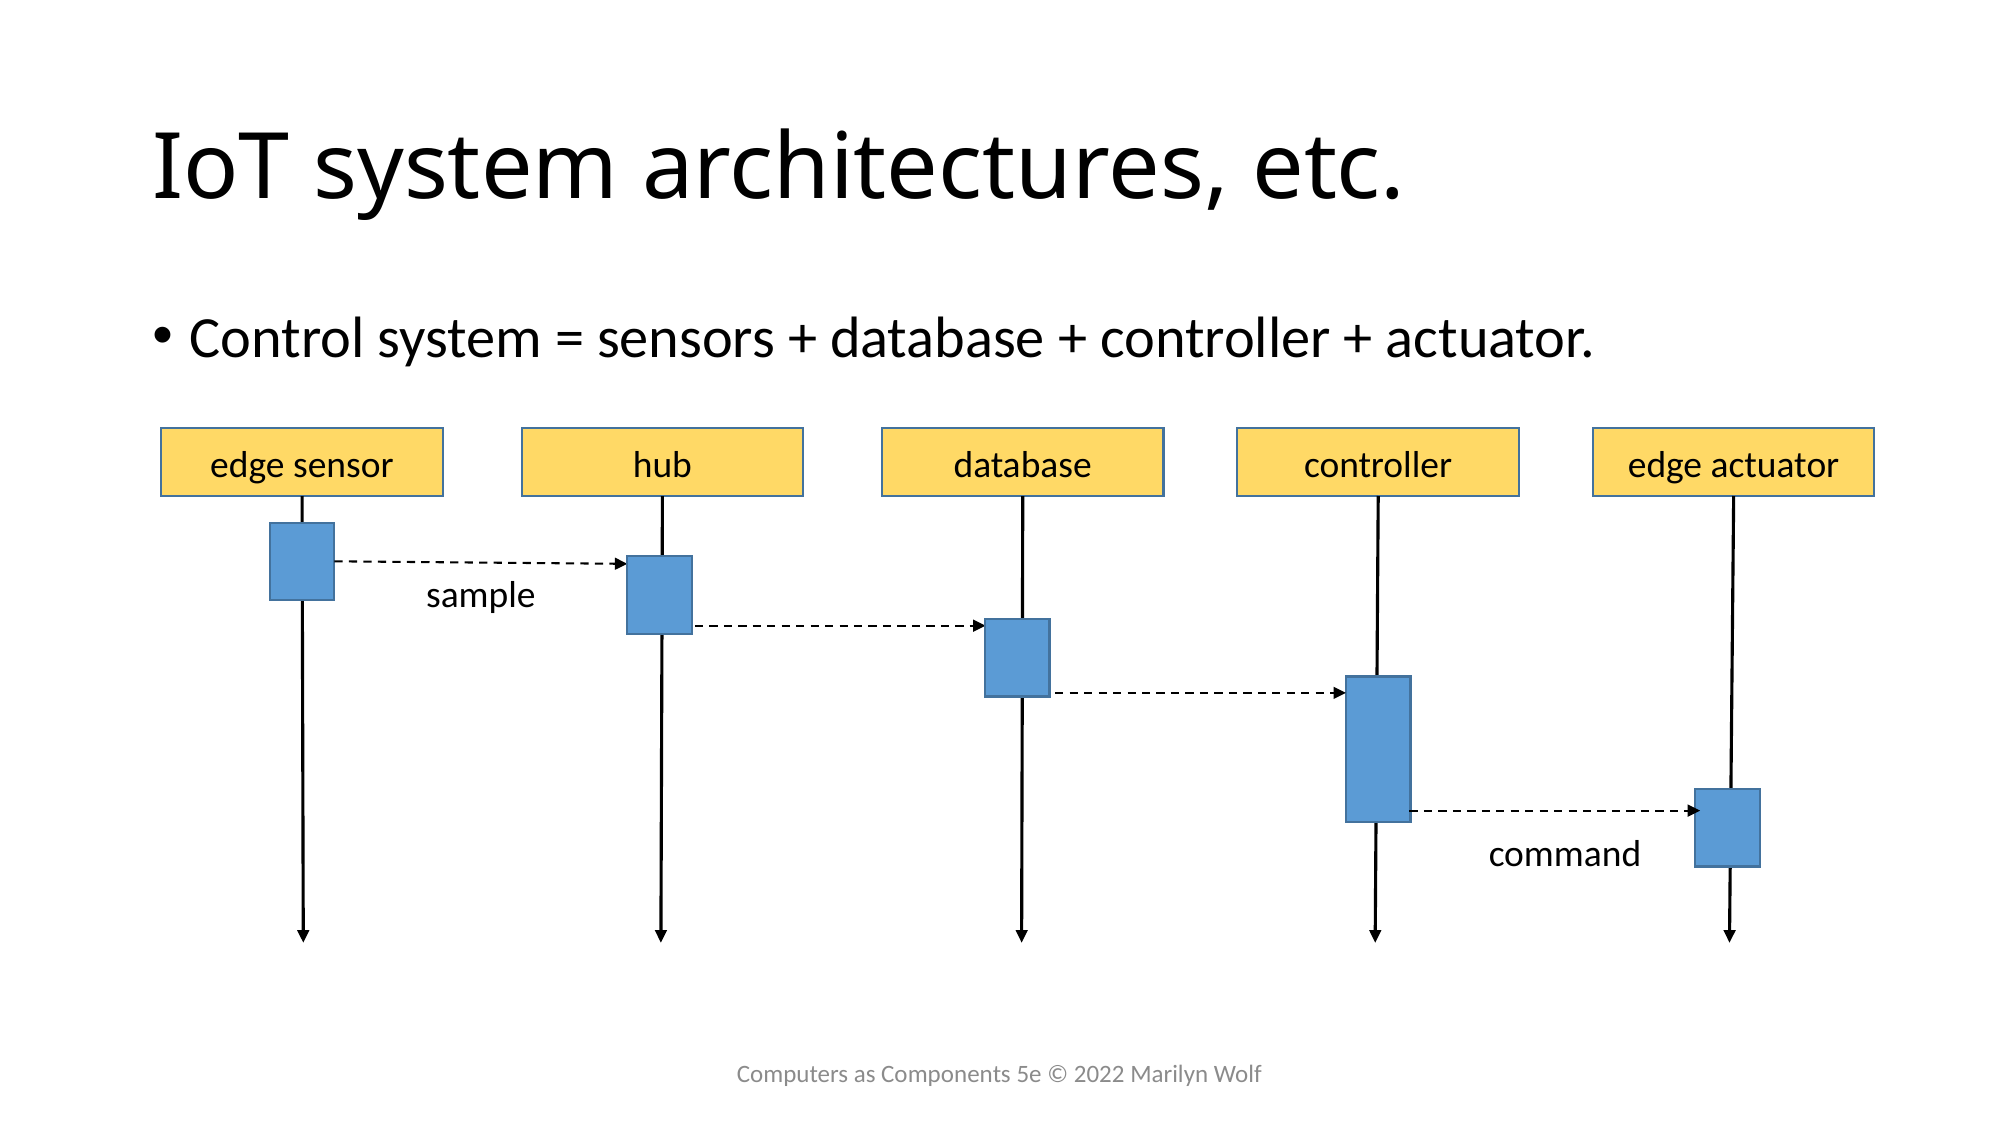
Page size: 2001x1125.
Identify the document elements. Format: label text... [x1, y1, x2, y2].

text_box hub [521, 427, 804, 497]
title IoT system architectures, etc. [137, 59, 1863, 278]
text_box sample [411, 564, 551, 623]
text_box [1375, 496, 1379, 943]
text_box command [1473, 821, 1657, 882]
list Control system = sensors + database + controller + actuator. [137, 299, 1863, 406]
text_box edge actuator [1592, 427, 1875, 497]
text_box [984, 618, 1021, 698]
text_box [1729, 496, 1734, 943]
text_box [1379, 675, 1412, 823]
text_box [1694, 788, 1729, 868]
text_box edge sensor [160, 427, 444, 497]
text_box [1345, 675, 1375, 823]
text_box controller [1236, 427, 1520, 497]
text_box [663, 555, 693, 635]
text_box [626, 555, 660, 635]
text_box [269, 522, 302, 601]
text_box database [881, 427, 1165, 497]
text_box [304, 522, 335, 601]
footer Computers as Components 5e © 2022 Marilyn Wolf [662, 1042, 1338, 1103]
text_box [1734, 788, 1761, 868]
text_box [1023, 618, 1051, 698]
